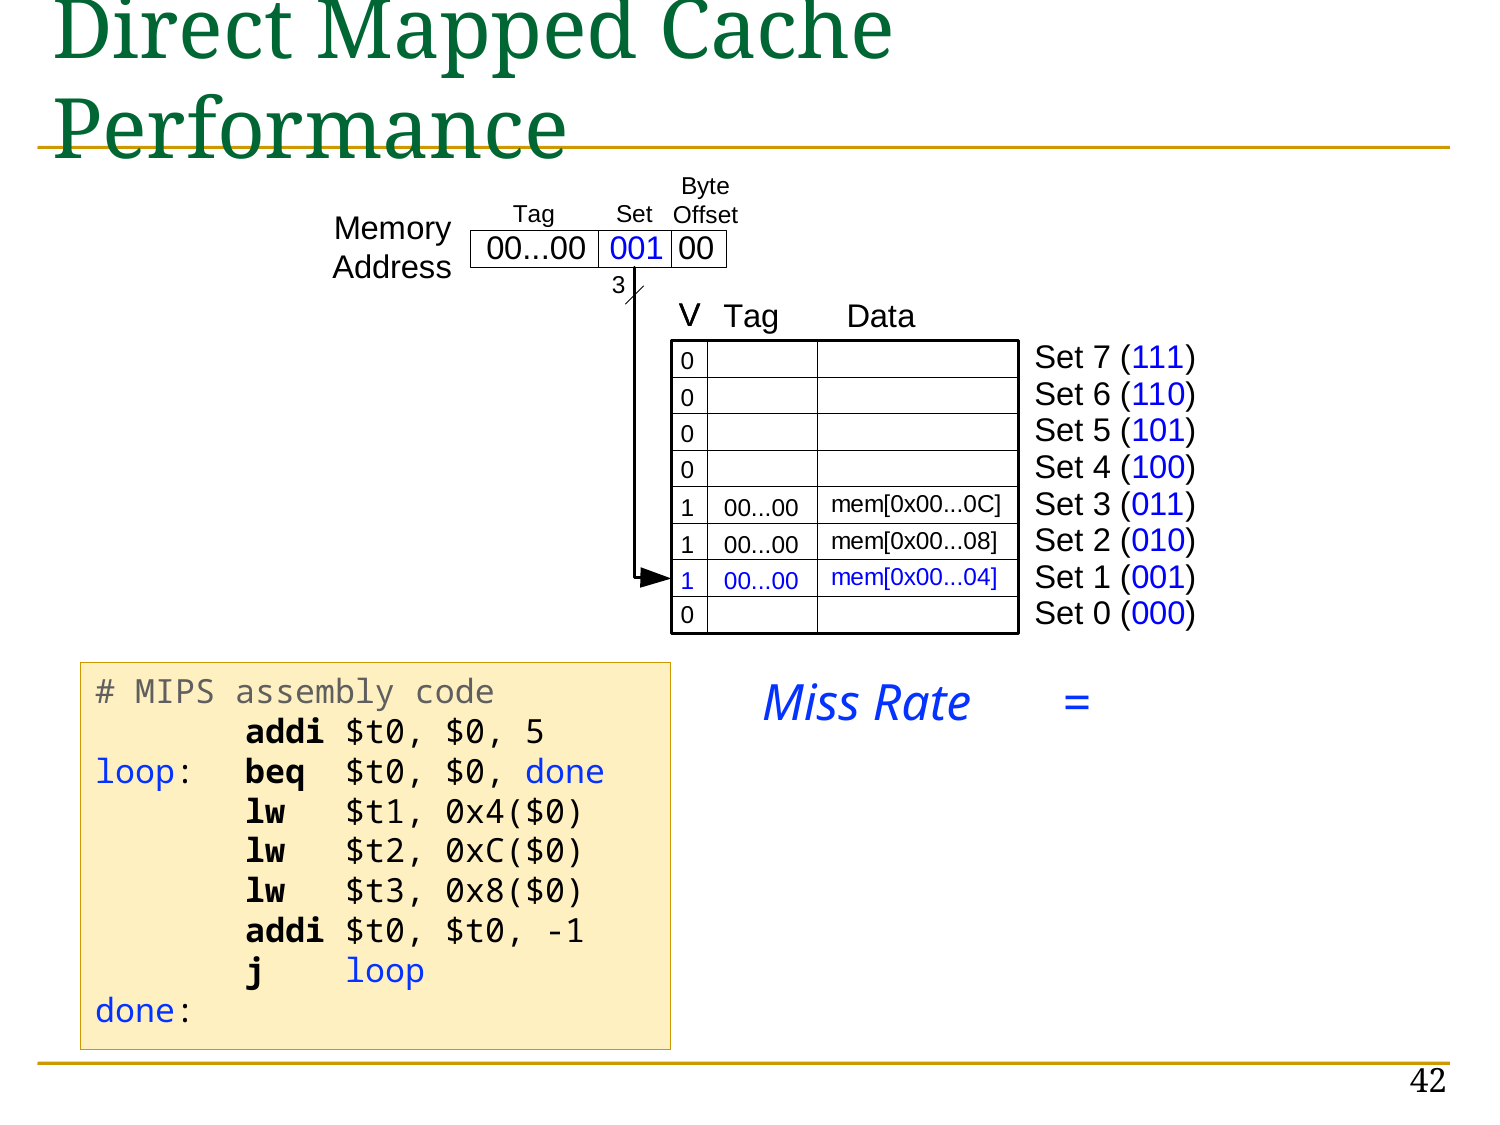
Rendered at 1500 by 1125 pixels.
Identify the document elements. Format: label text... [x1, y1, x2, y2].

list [305, 162, 1226, 642]
list Miss Rate = [746, 662, 1382, 1050]
list # MIPS assembly code addi $t0, $0, 5 loop: beq $t0, $0, done lw $t1, 0x4($0) lw $t2, 0xC($0) lw $t3, 0x8($0) addi $t0, $t0, -1 j loop done: [80, 662, 671, 1050]
title Direct Mapped Cache Performance [37, 0, 1385, 150]
text_box 42 [1111, 1036, 1462, 1112]
